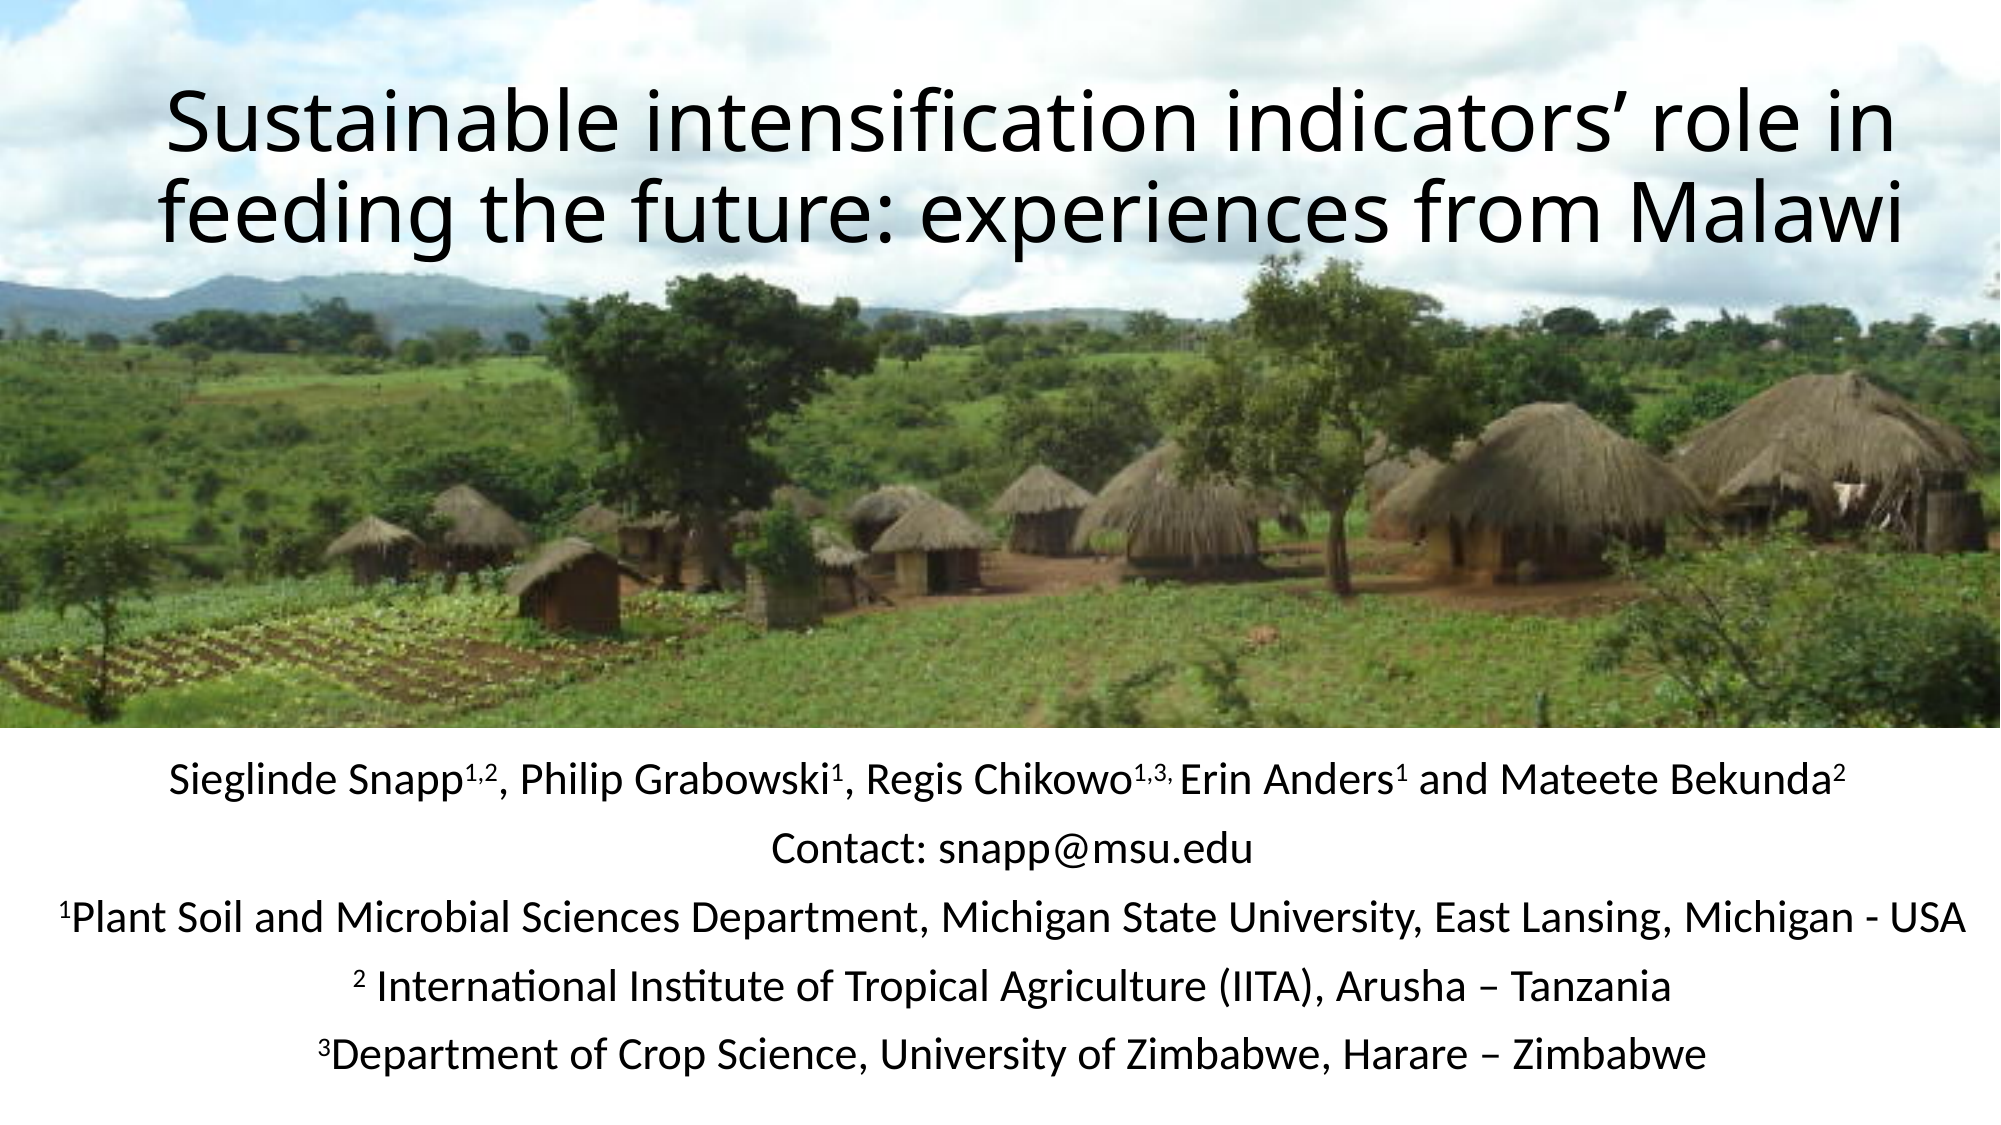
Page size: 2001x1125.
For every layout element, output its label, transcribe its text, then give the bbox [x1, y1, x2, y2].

subtitle Sieglinde Snapp1,2, Philip Grabowski1, Regis Chikowo1,3, Erin Anders1 and Mateete Bekunda2 Contact: snapp@msu.edu 1Plant Soil and Microbial Sciences Department, Michigan State University, East Lansing, Michigan - USA 2 International Institute of Tropical Agriculture (IITA), Arusha – Tanzania 3Department of Crop Science, University of Zimbabwe, Harare – Zimbabwe [25, 747, 2000, 1125]
picture [0, 0, 2000, 728]
